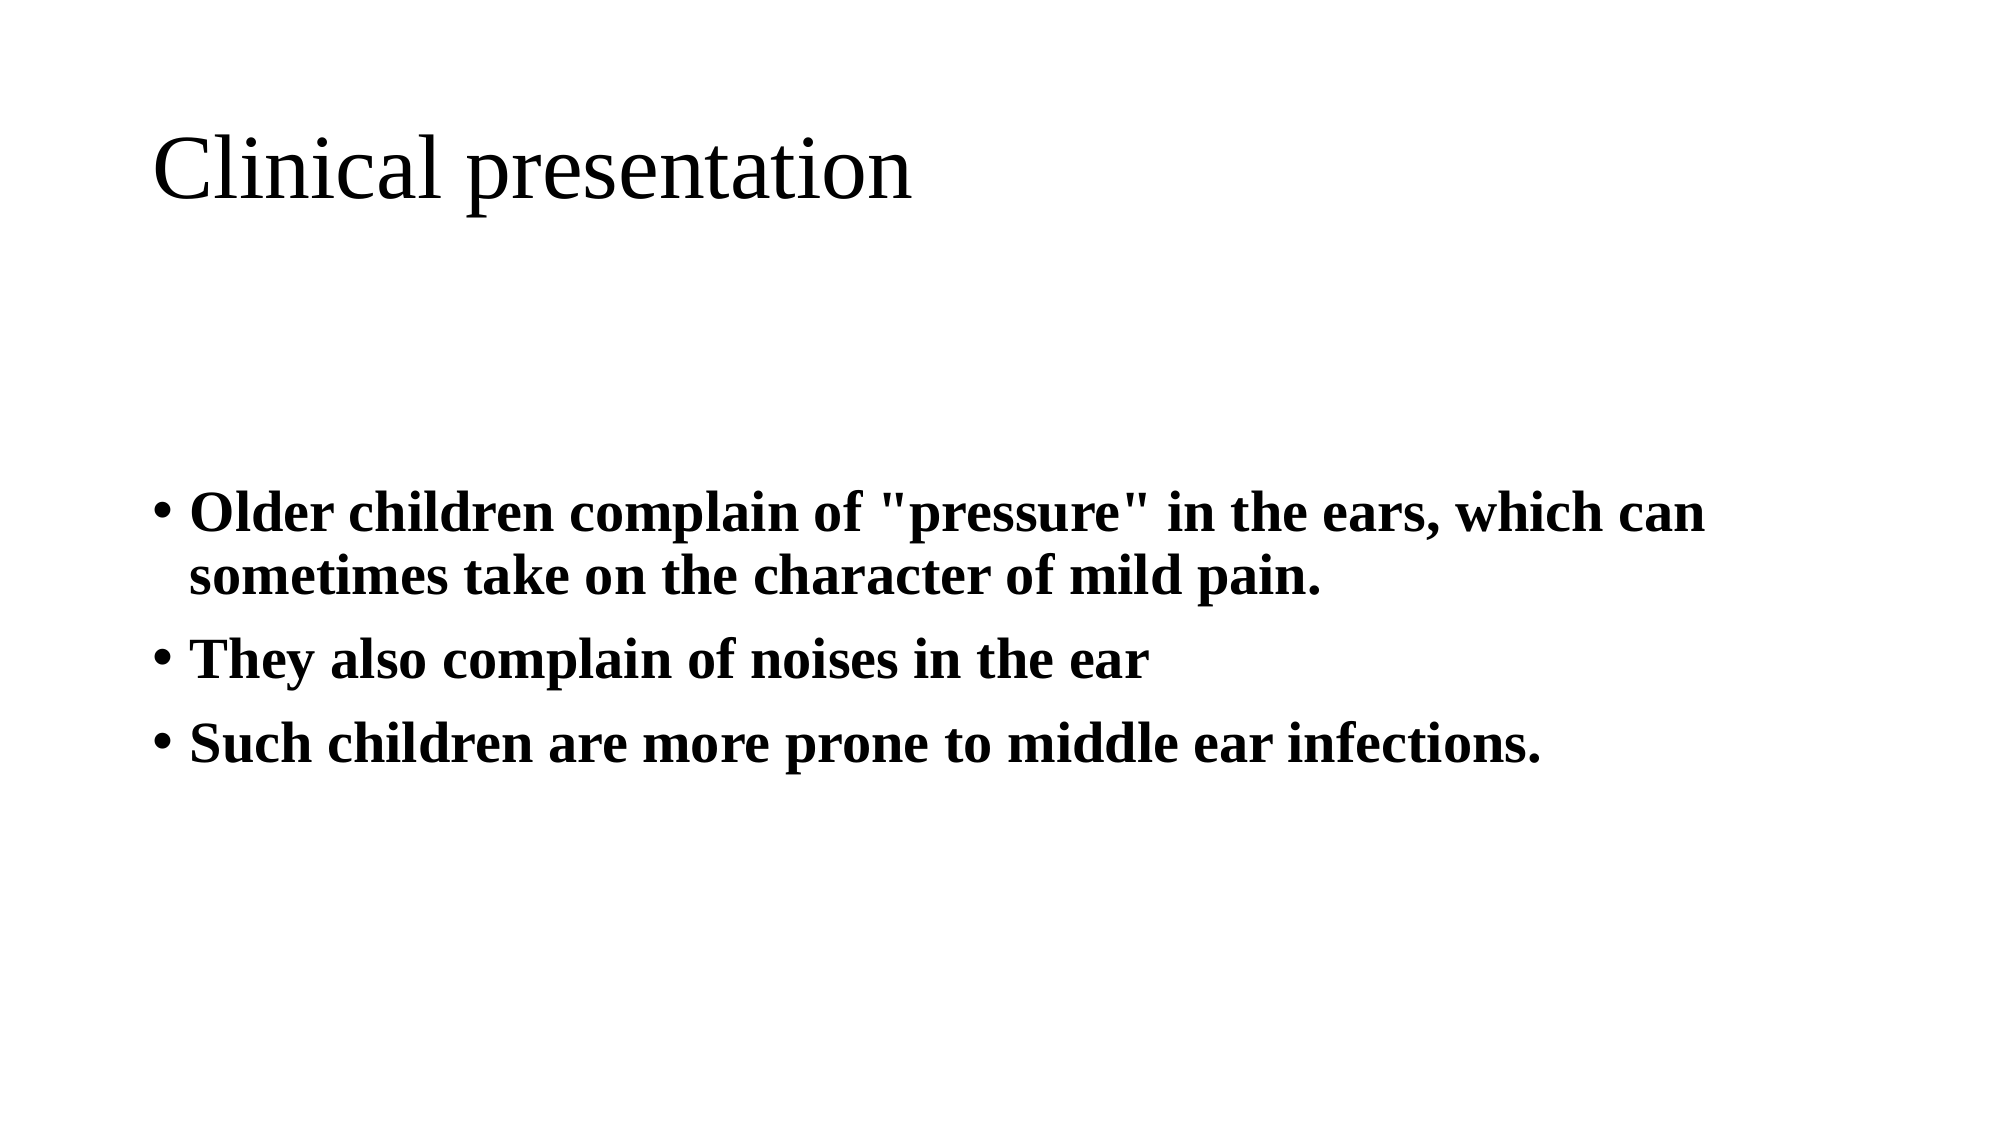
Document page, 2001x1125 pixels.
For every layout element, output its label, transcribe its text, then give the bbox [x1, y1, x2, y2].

title Clinical presentation [137, 59, 1863, 278]
list Older children complain of "pressure" in the ears, which can sometimes take on the character of mild pain. They also complain of noises in the ear Such children are more prone to middle ear infections. [137, 299, 1863, 1014]
